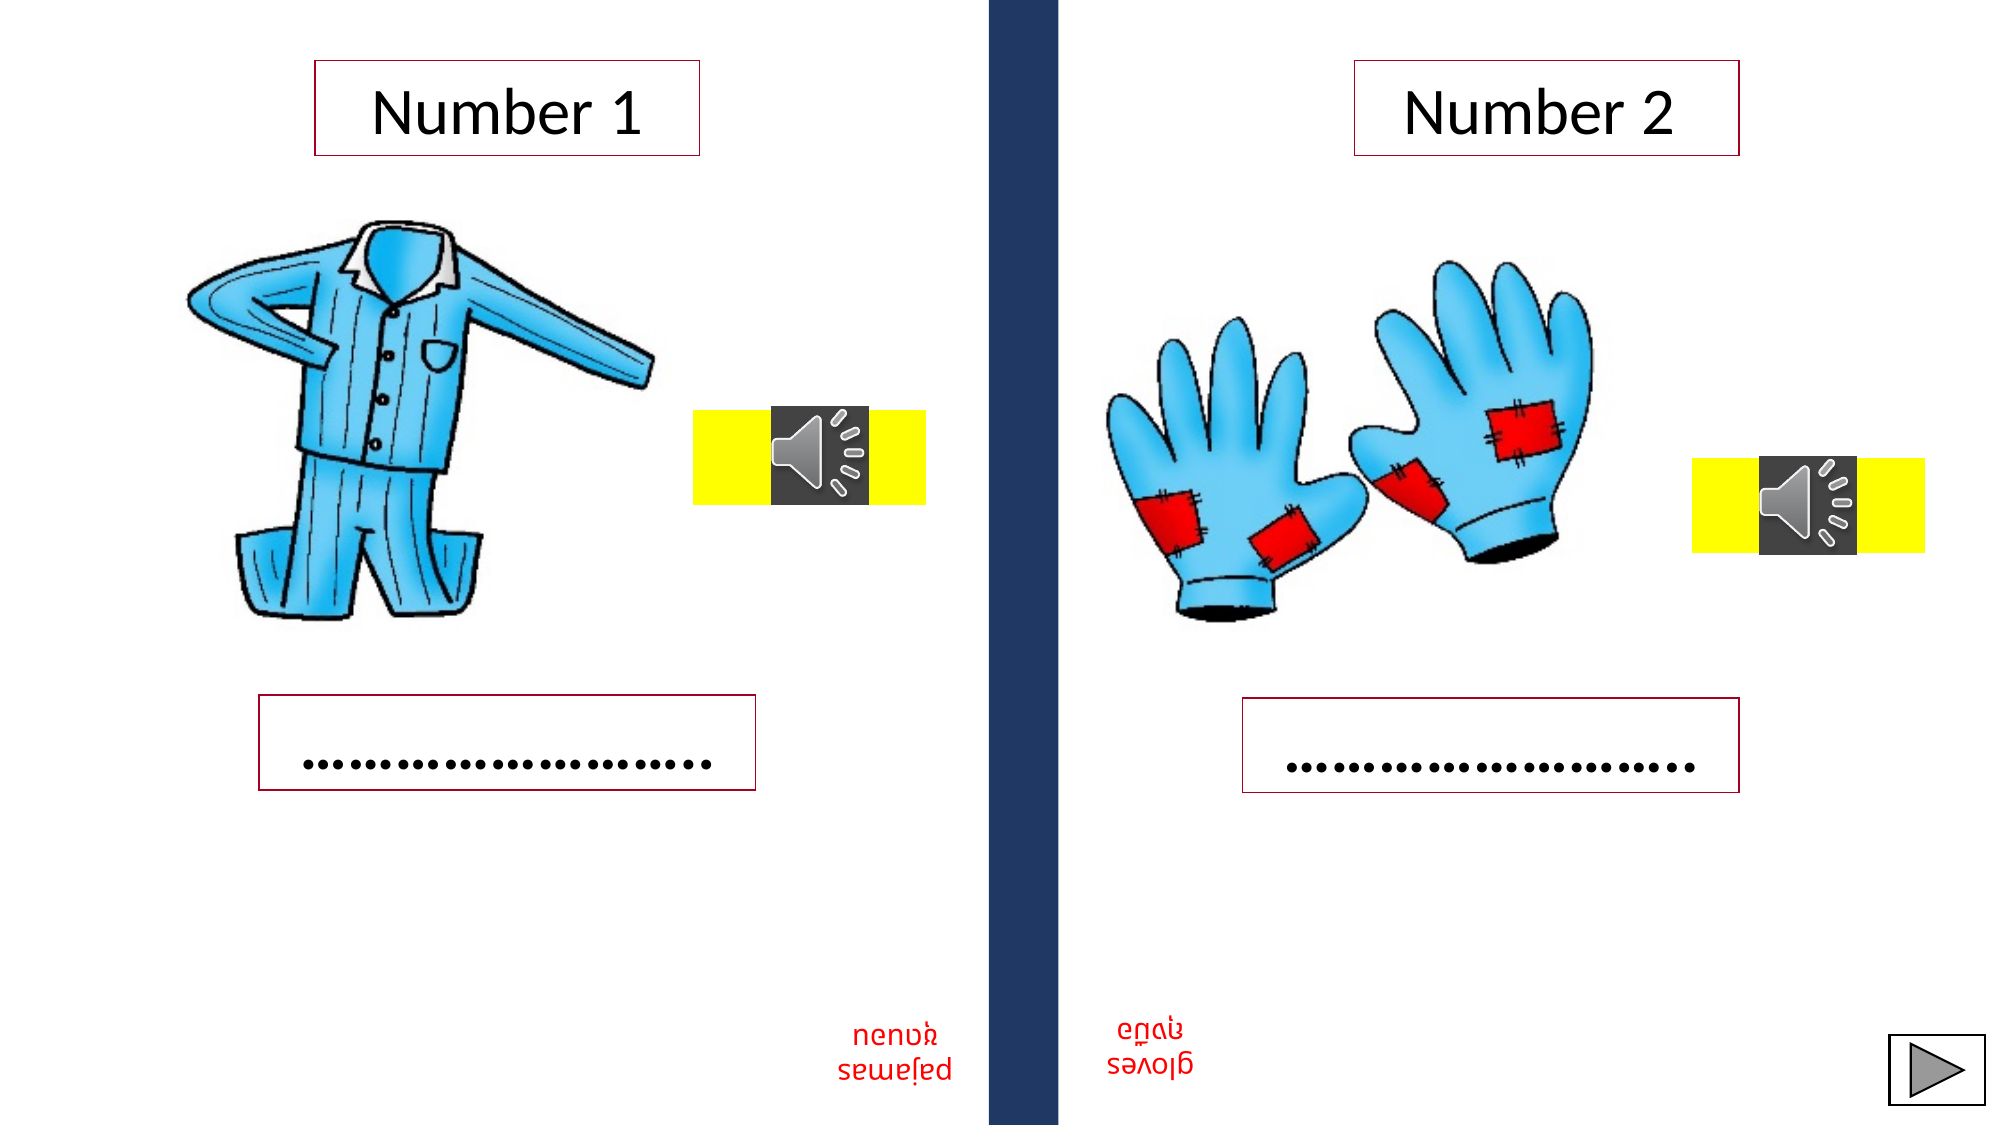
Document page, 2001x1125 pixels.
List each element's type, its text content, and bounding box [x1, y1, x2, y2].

text_box …………………….. [1242, 697, 1739, 793]
table_header [1692, 458, 1758, 553]
picture [770, 405, 871, 506]
table_header [871, 410, 926, 505]
text_box Number 1 [315, 60, 700, 156]
picture [1073, 257, 1623, 632]
text_box gloves ถุงมือ [1072, 1010, 1229, 1095]
picture [1758, 455, 1859, 556]
table_header [693, 410, 770, 505]
text_box [1888, 1034, 1986, 1106]
picture [163, 219, 673, 632]
text_box [988, 0, 1059, 1125]
text_box Number 2 [1354, 60, 1739, 156]
table_header [1859, 458, 1925, 553]
text_box pajamas ชุดนอน [809, 1016, 982, 1102]
text_box …………………….. [259, 695, 756, 790]
